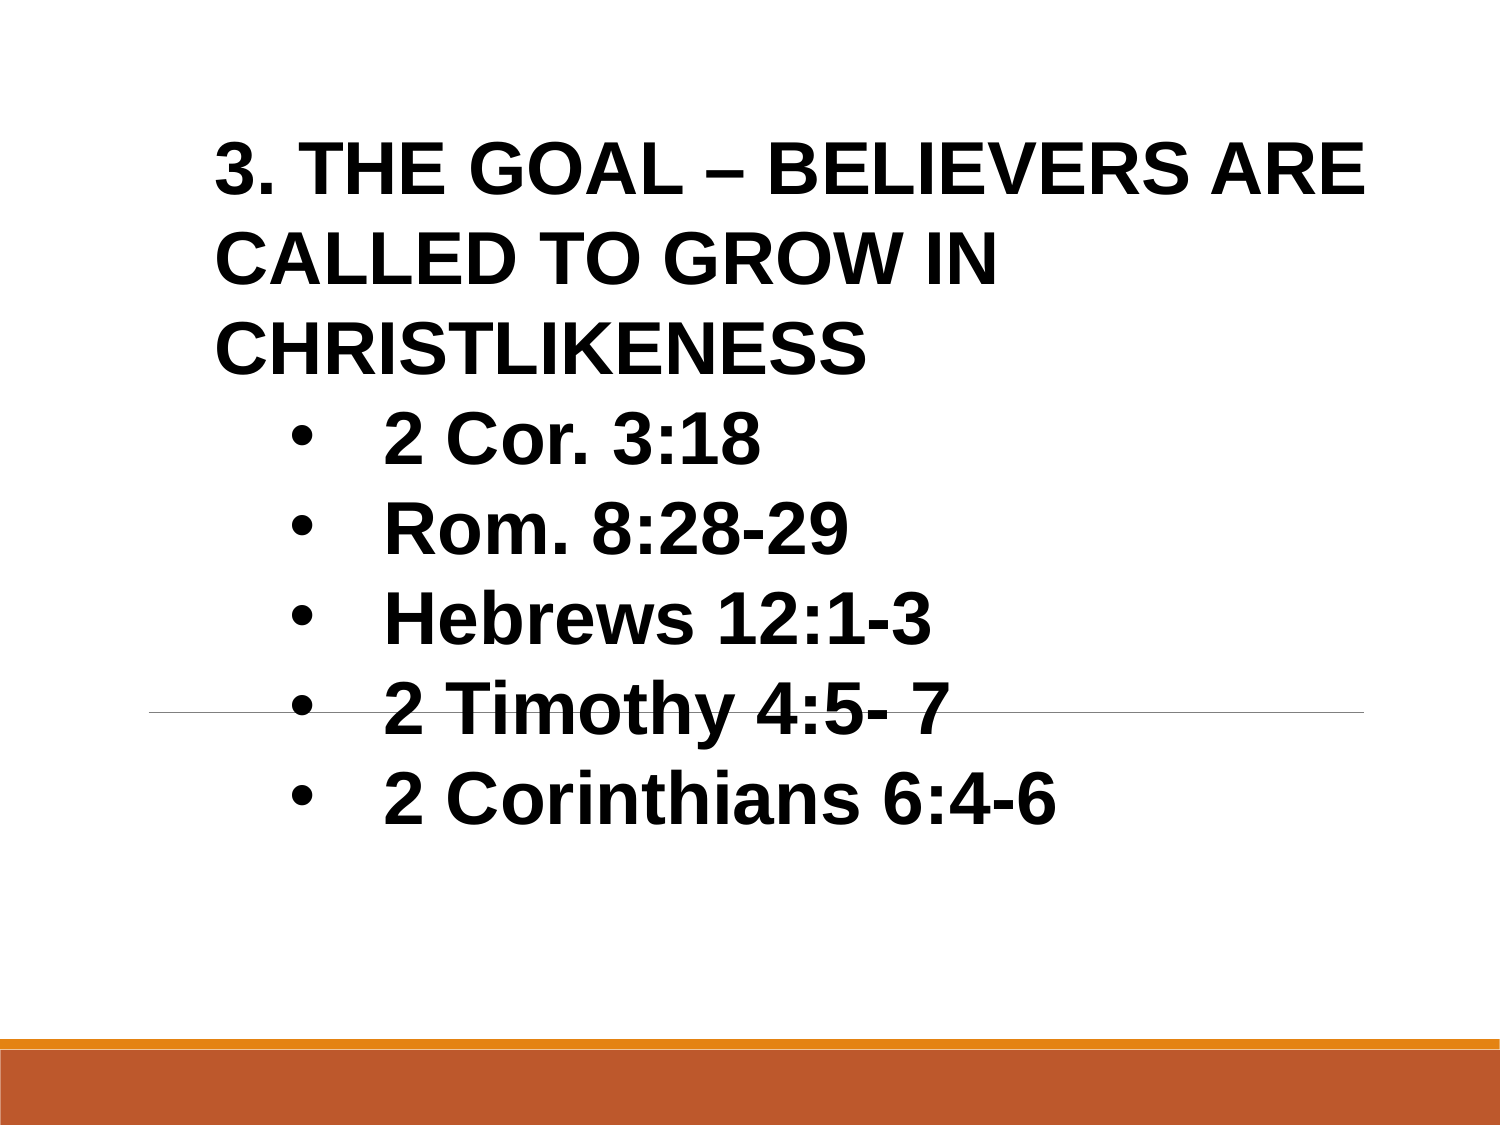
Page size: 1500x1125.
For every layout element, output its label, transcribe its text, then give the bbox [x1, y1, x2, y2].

text_box 3. THE GOAL – BELIEVERS ARE CALLED TO GROW IN CHRISTLIKENESS 2 Cor. 3:18 Rom. 8:28-29 Hebrews 12:1-3 2 Timothy 4:5- 7 2 Corinthians 6:4-6 [199, 112, 1388, 1028]
